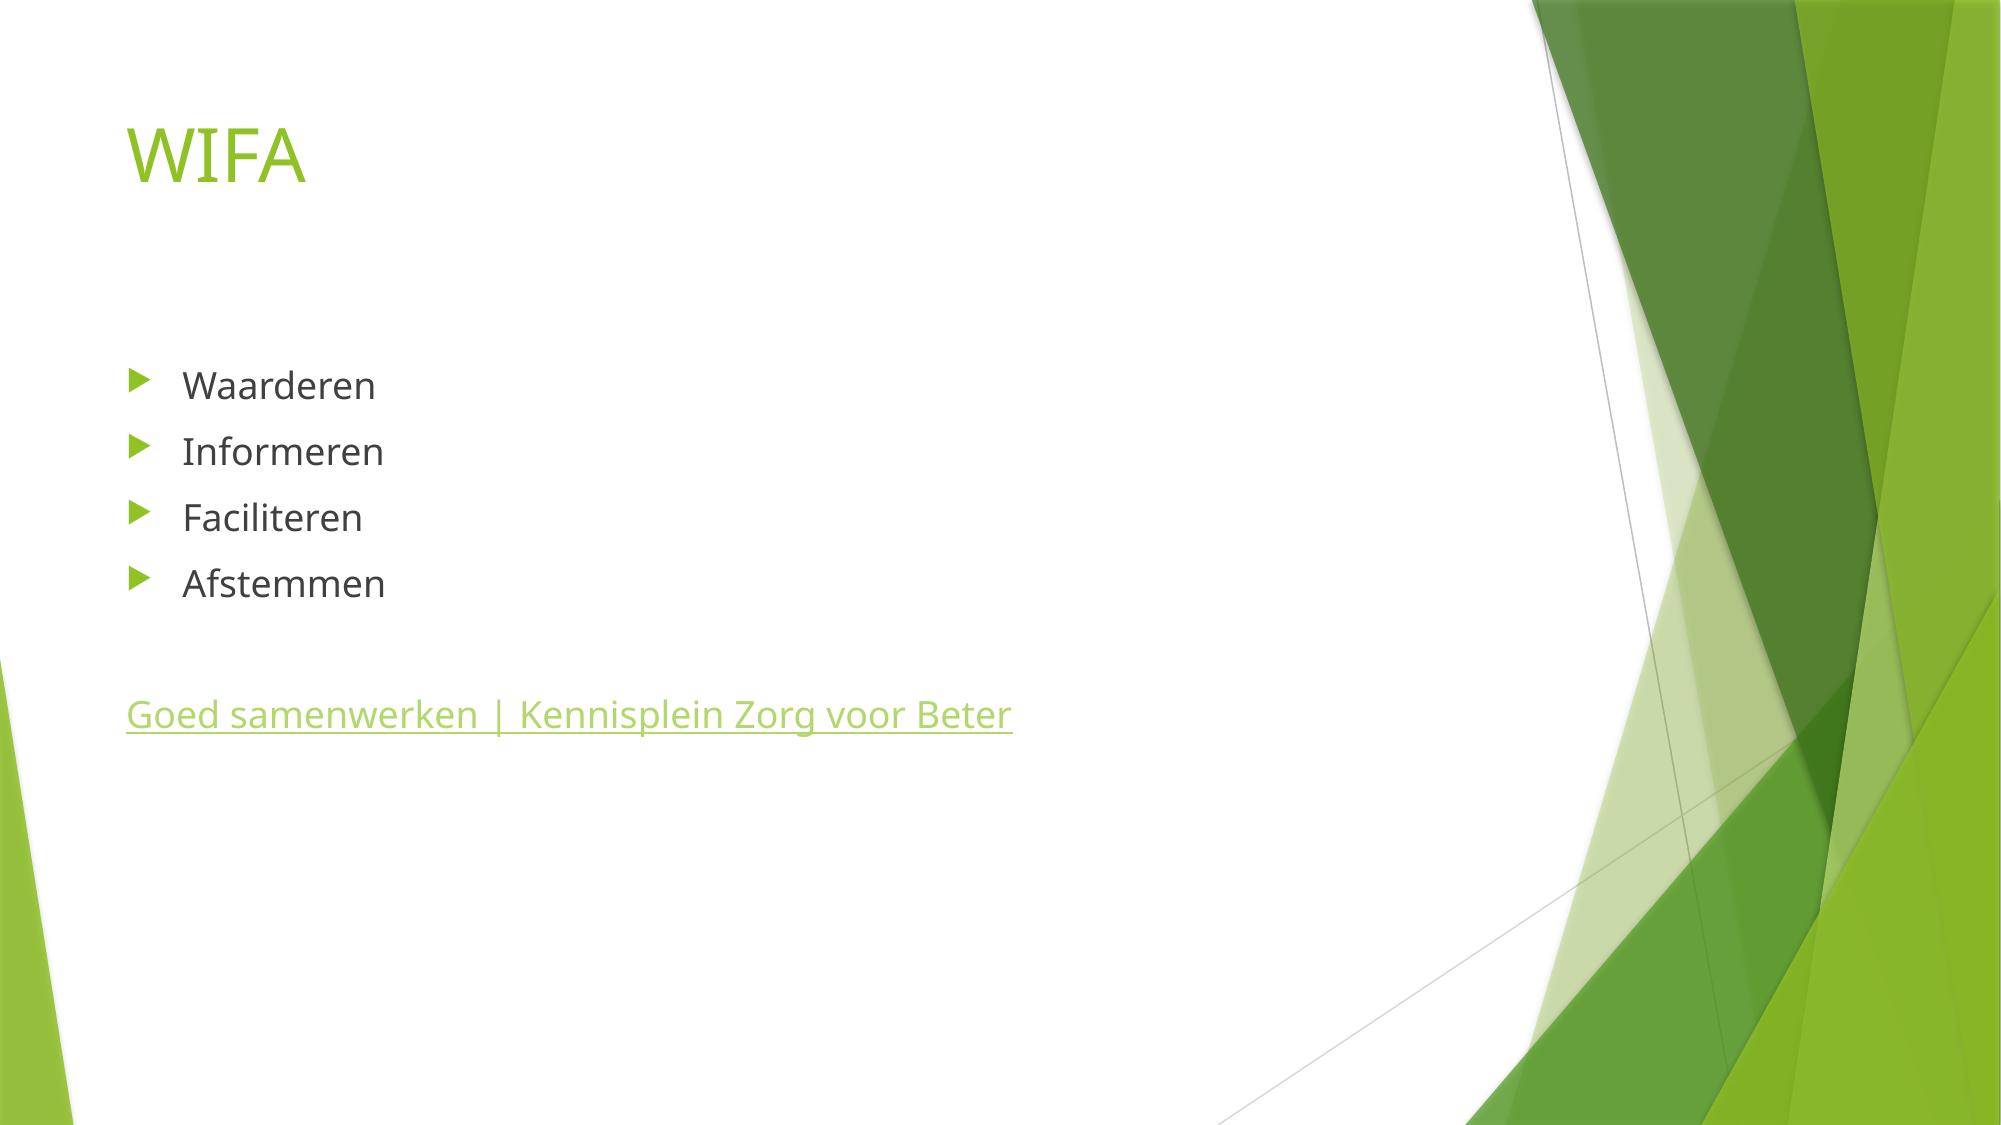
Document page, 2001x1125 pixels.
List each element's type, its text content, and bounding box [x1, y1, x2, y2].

list Waarderen Informeren Faciliteren Afstemmen Goed samenwerken | Kennisplein Zorg voor Beter [111, 354, 1522, 992]
title WIFA [111, 99, 1522, 317]
